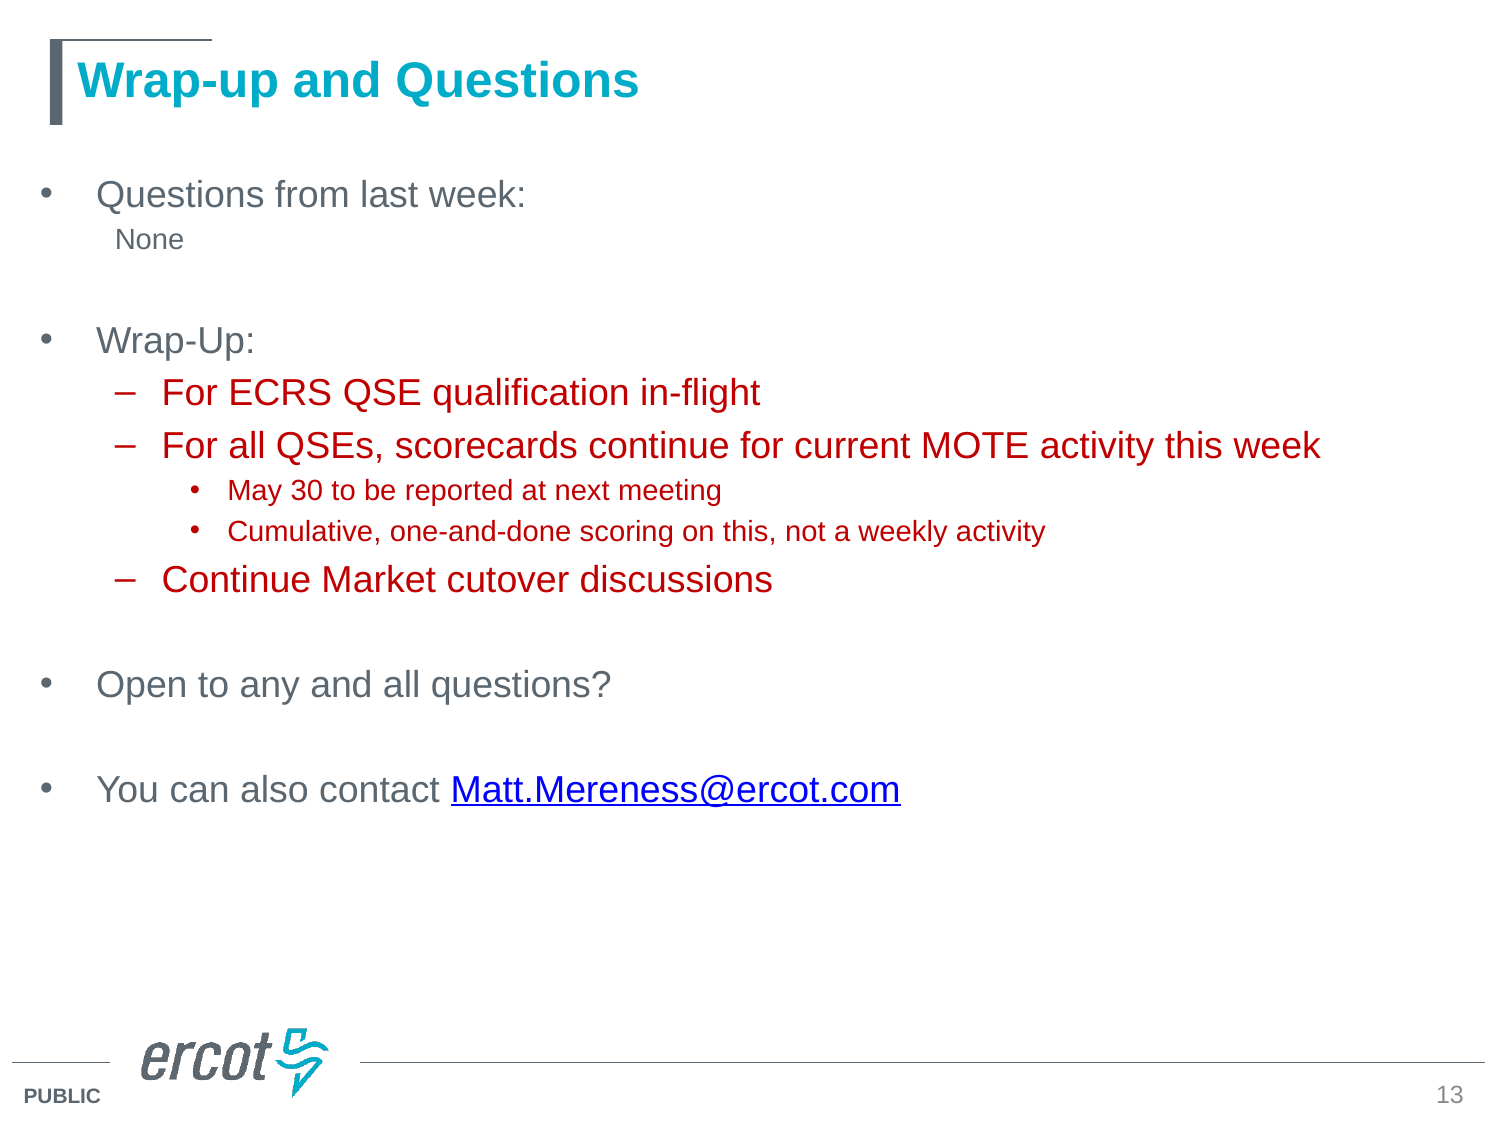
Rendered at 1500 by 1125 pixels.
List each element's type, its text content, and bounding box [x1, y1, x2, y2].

slide_number 13 [1412, 1076, 1488, 1112]
list Questions from last week: None Wrap-Up: For ECRS QSE qualification in-flight For all QSEs, scorecards continue for current MOTE activity this week May 30 to be reported at next meeting Cumulative, one-and-done scoring on this, not a weekly activity Continue Market cutover discussions Open to any and all questions? You can also contact Matt.Mereness@ercot.com [24, 162, 1425, 950]
picture [137, 1024, 332, 1100]
title Wrap-up and Questions [62, 39, 1450, 163]
